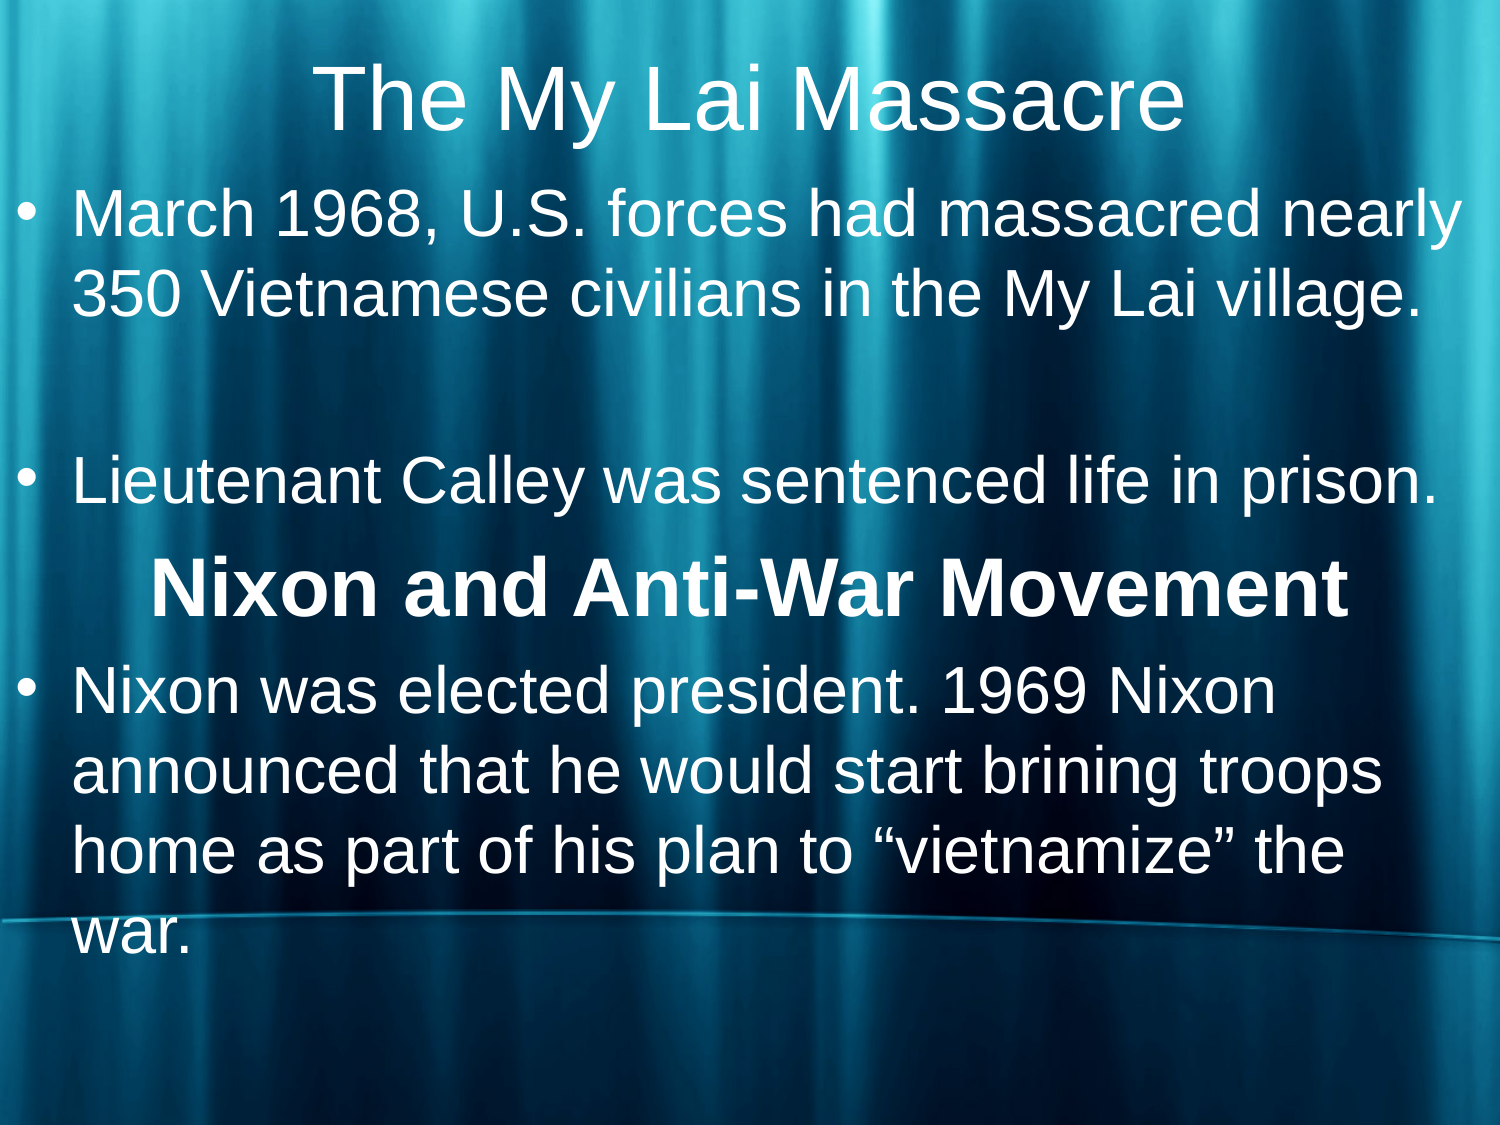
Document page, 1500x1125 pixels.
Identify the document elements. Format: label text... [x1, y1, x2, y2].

list March 1968, U.S. forces had massacred nearly 350 Vietnamese civilians in the My Lai village. Lieutenant Calley was sentenced life in prison. Nixon and Anti-War Movement Nixon was elected president. 1969 Nixon announced that he would start brining troops home as part of his plan to “vietnamize” the war. [0, 162, 1500, 1125]
title The My Lai Massacre [0, 0, 1500, 162]
